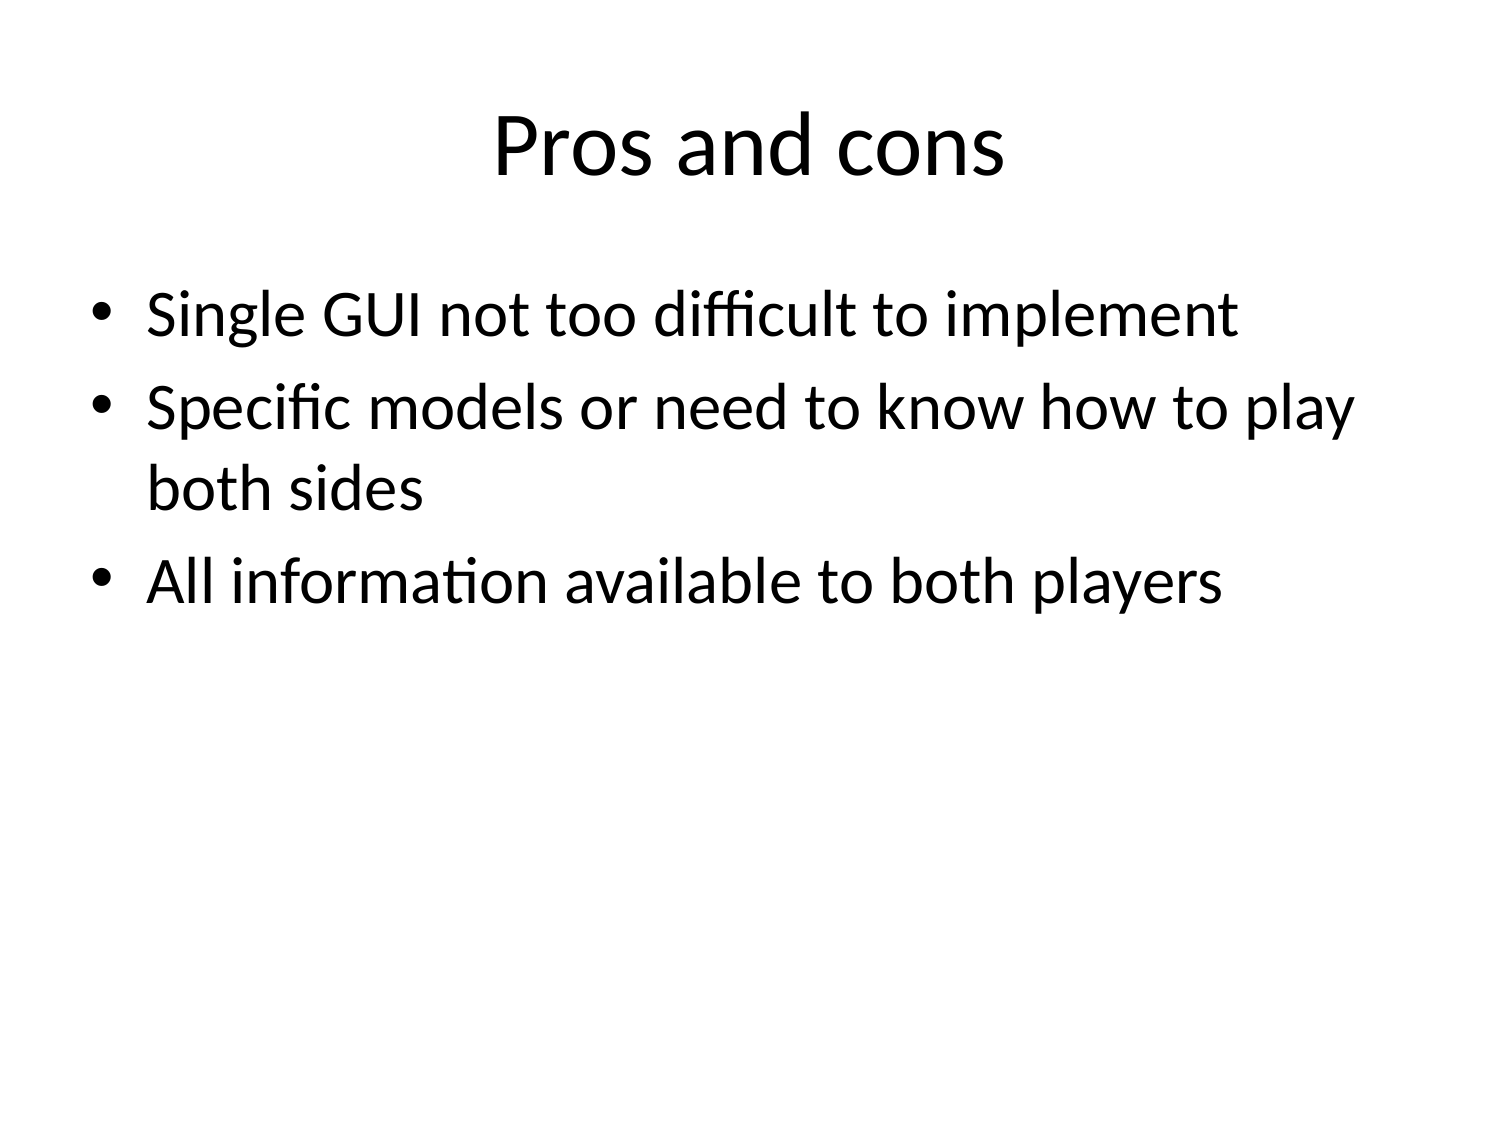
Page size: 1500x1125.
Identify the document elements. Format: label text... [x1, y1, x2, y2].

title Pros and cons [75, 45, 1425, 233]
list Single GUI not too difficult to implement Specific models or need to know how to play both sides All information available to both players [75, 262, 1425, 1005]
